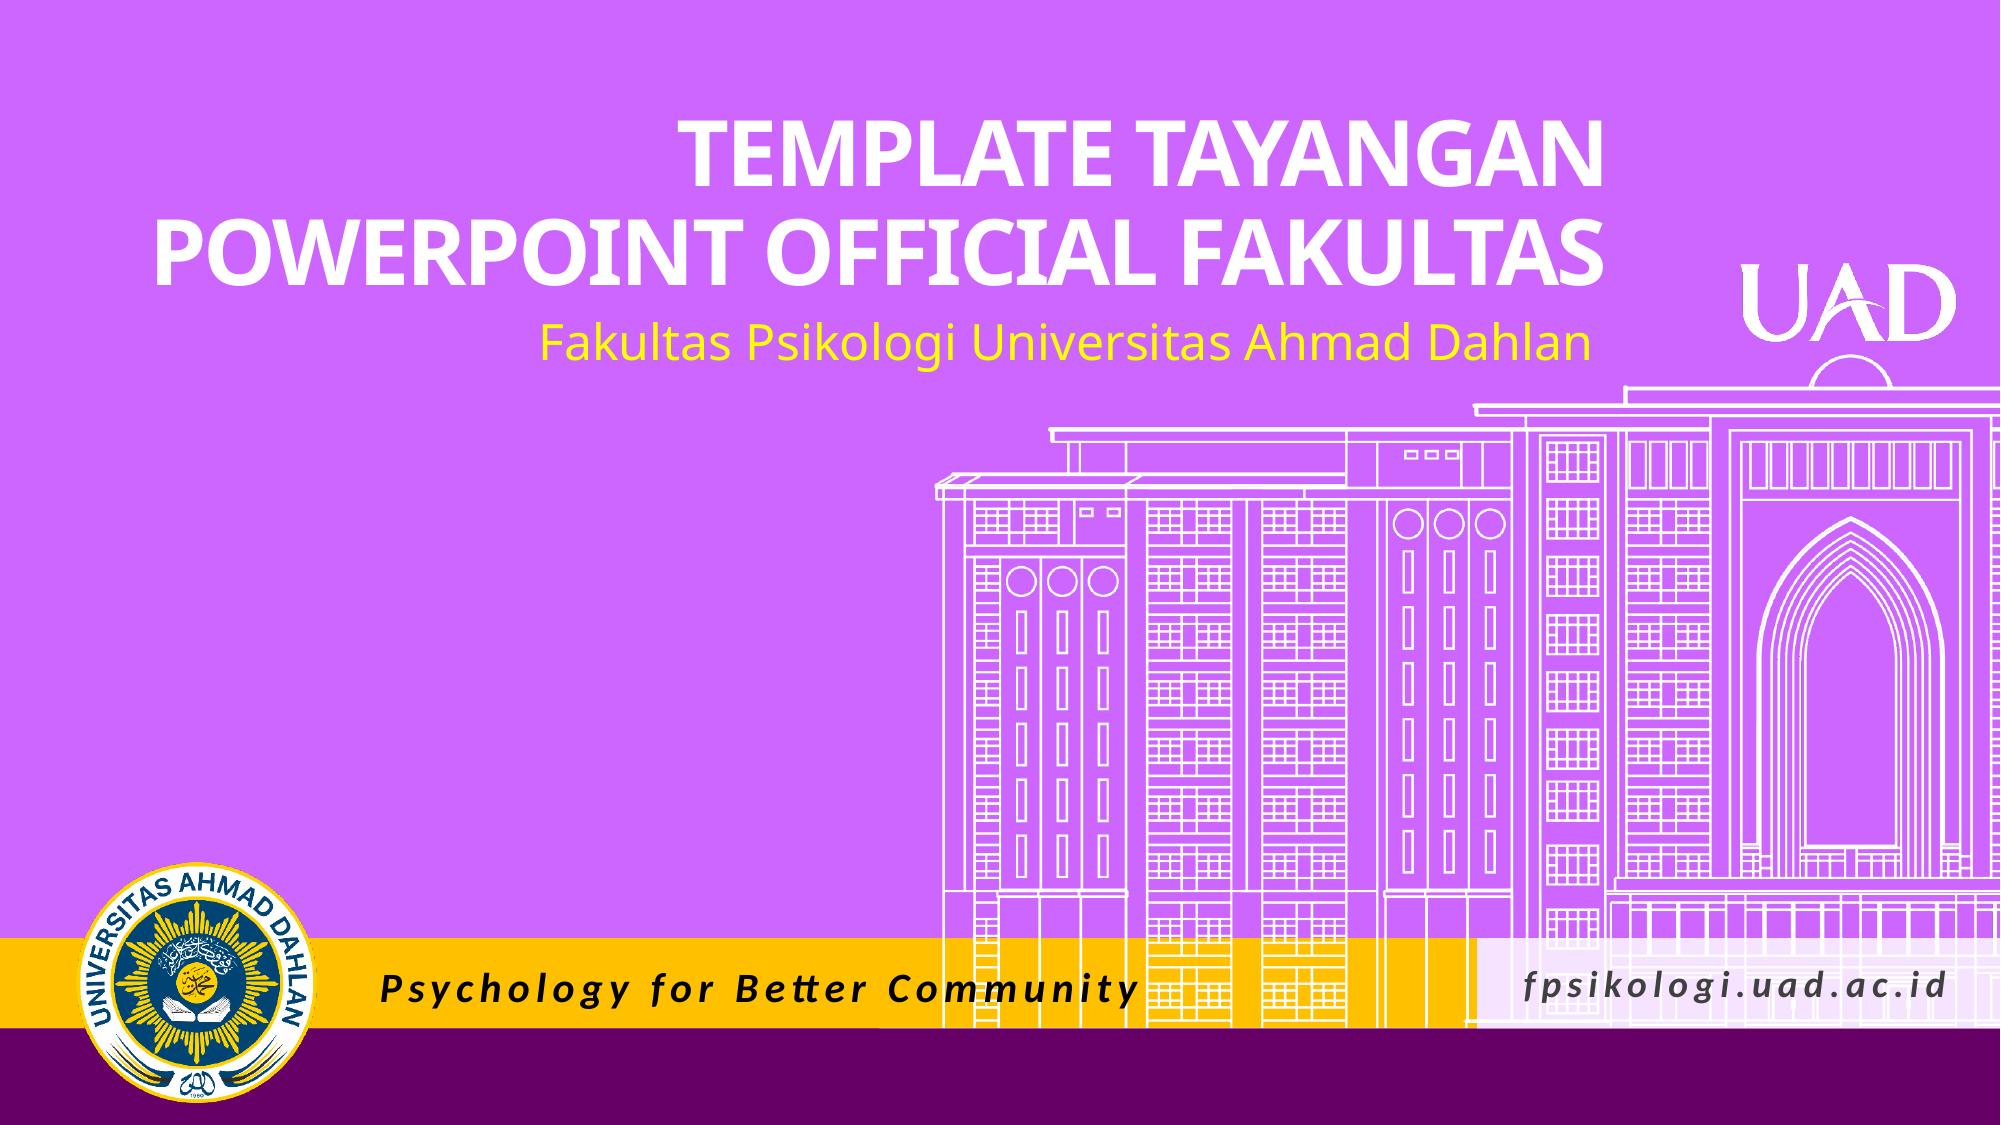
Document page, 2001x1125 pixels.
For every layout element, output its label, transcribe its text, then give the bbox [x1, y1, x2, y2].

subtitle Fakultas Psikologi Universitas Ahmad Dahlan [323, 310, 1623, 394]
picture [76, 862, 317, 1103]
title TEMPLATE TAYANGAN POWERPOINT OFFICIAL FAKULTAS [76, 73, 1623, 313]
